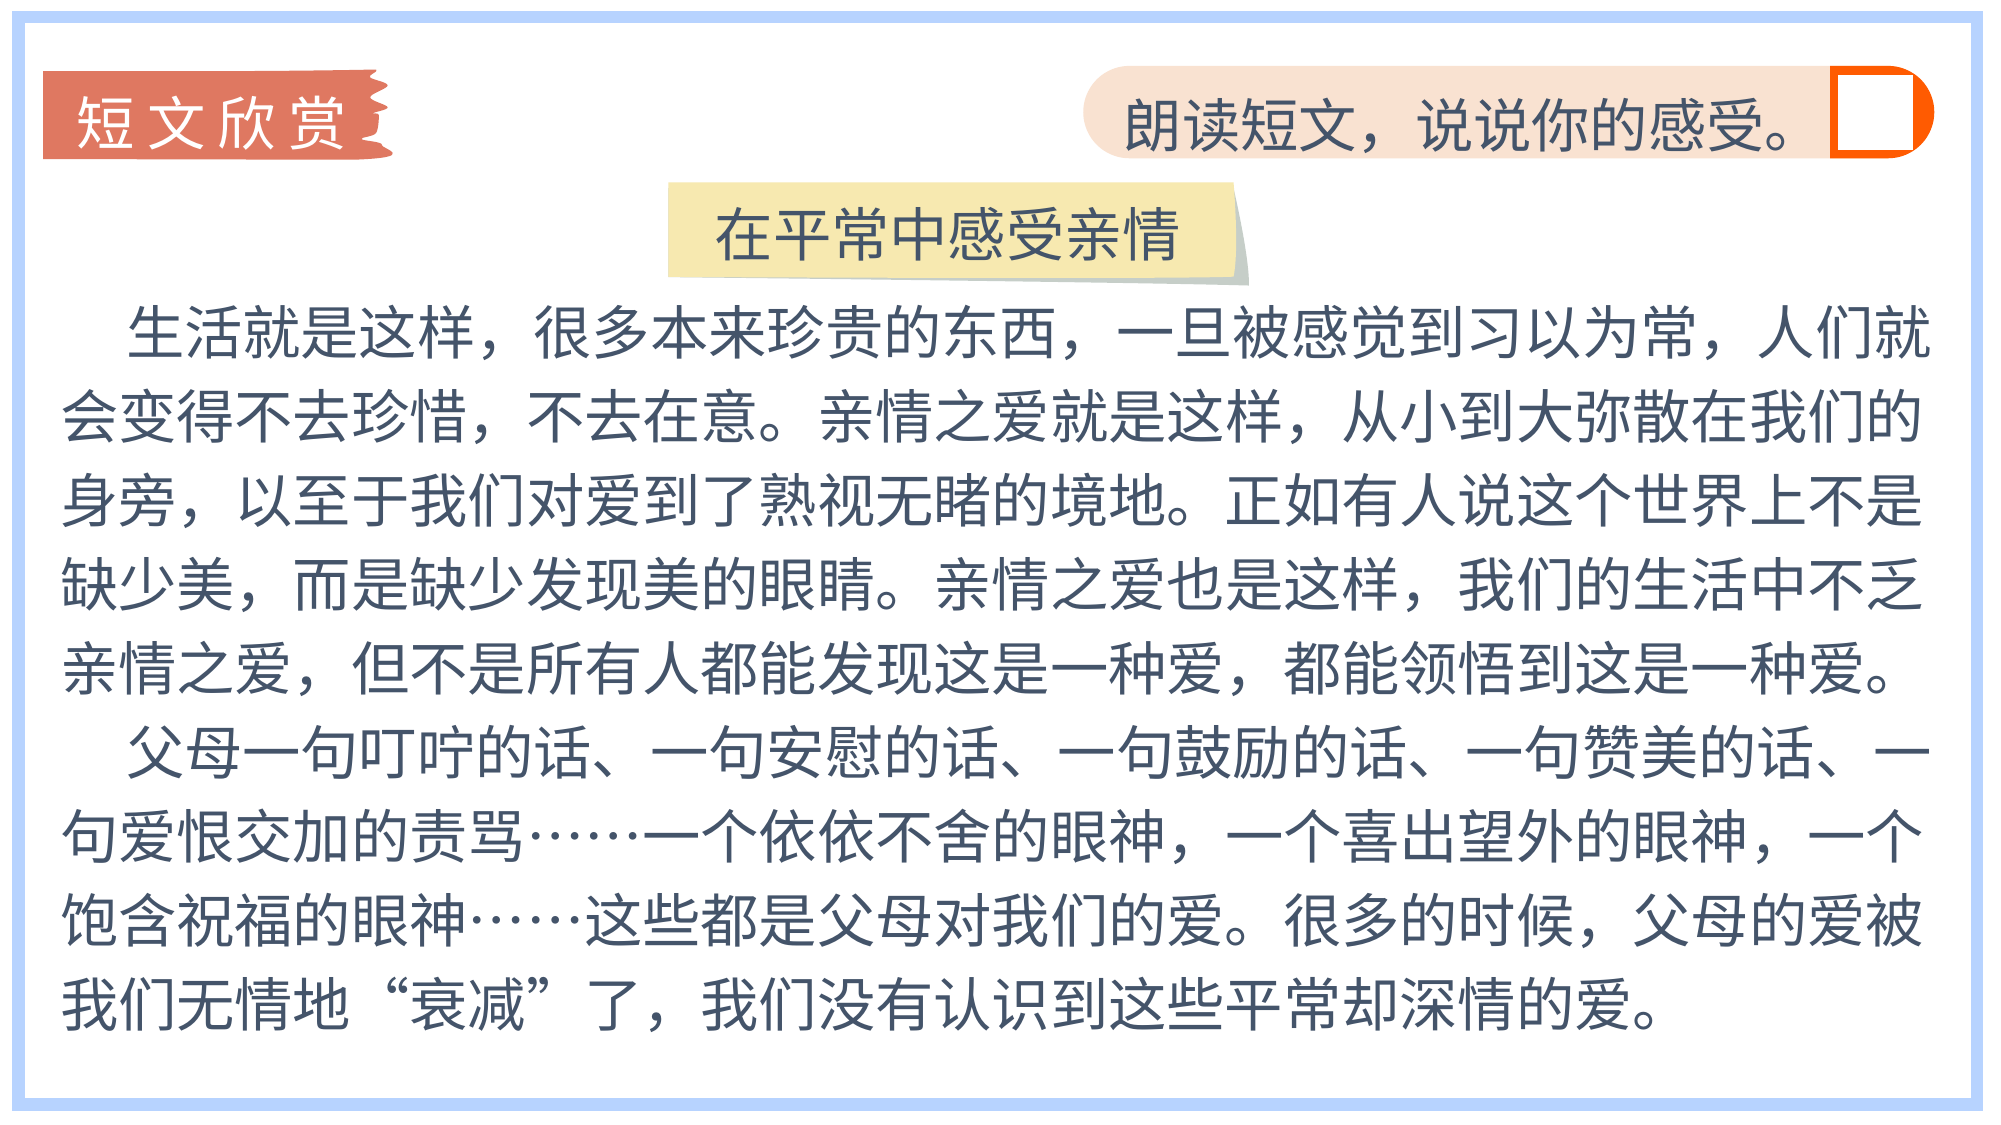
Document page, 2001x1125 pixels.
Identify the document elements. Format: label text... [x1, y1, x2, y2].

text_box 生活就是这样，很多本来珍贵的东西，一旦被感觉到习以为常，人们就会变得不去珍惜，不去在意。亲情之爱就是这样，从小到大弥散在我们的身旁，以至于我们对爱到了熟视无睹的境地。正如有人说这个世界上不是缺少美，而是缺少发现美的眼睛。亲情之爱也是这样，我们的生活中不乏亲情之爱，但不是所有人都能发现这是一种爱，都能领悟到这是一种爱。 父母一句叮咛的话、一句安慰的话、一句鼓励的话、一句赞美的话、一句爱恨交加的责骂……一个依依不舍的眼神，一个喜出望外的眼神，一个饱含祝福的眼神……这些都是父母对我们的爱。很多的时候，父母的爱被我们无情地“衰减”了，我们没有认识到这些平常却深情的爱。 [45, 275, 1994, 1046]
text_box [1083, 65, 1935, 159]
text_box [43, 65, 393, 160]
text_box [668, 146, 1249, 313]
